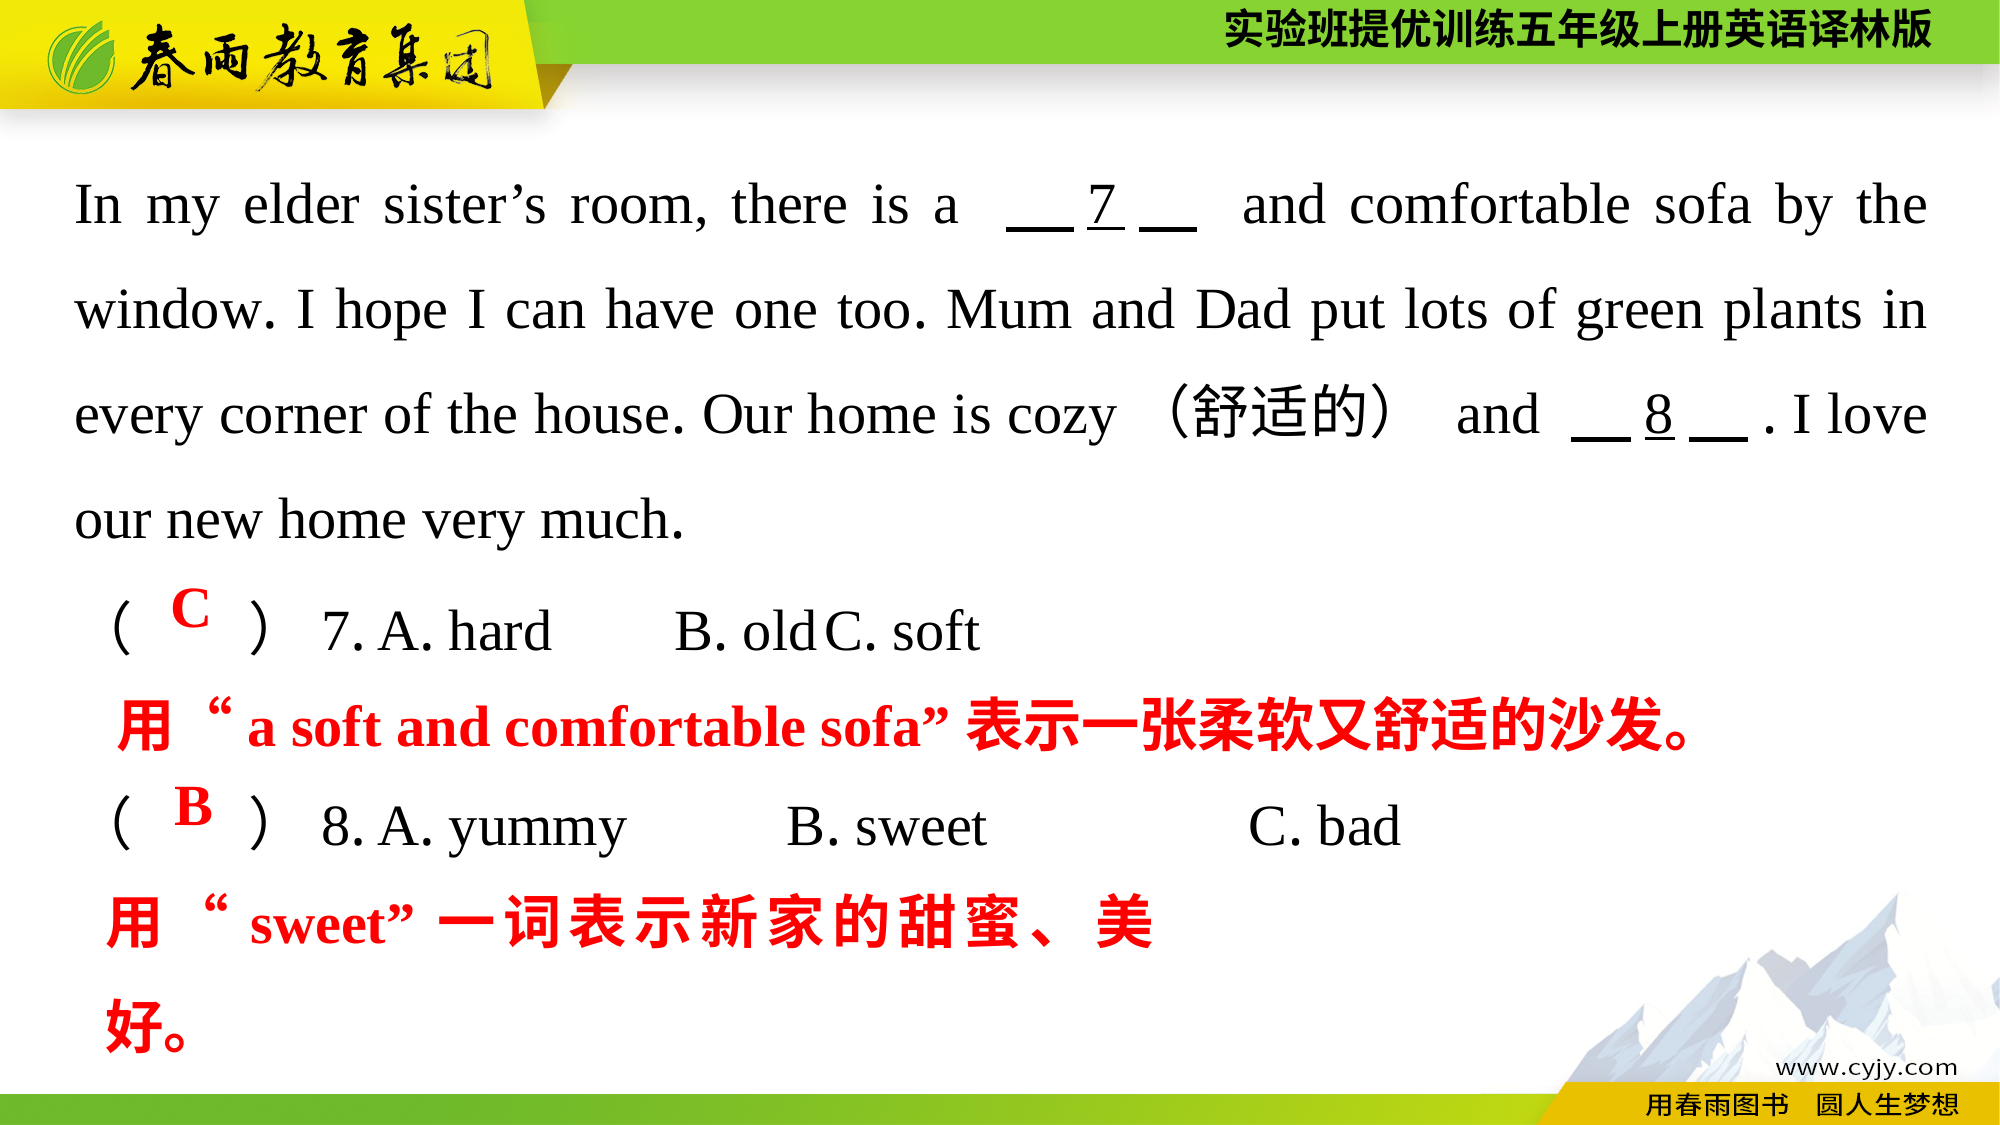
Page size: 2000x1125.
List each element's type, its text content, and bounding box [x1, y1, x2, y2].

text_box B [159, 759, 228, 845]
list In my elder sister’s room, there is a 7 and comfortable sofa by the window. I hope I can have one too. Mum and Dad put lots of green plants in every corner of the house. Our home is cozy（舒适的） and 8 . I love our new home very much. [59, 122, 1944, 549]
text_box C [156, 561, 228, 647]
text_box （ ）7. A. hard B. old C. soft （ ）8. A. yummy B. sweet C. bad [59, 549, 1944, 865]
text_box 用“sweet”一词表示新家的甜蜜、美好。 [90, 842, 1169, 1068]
text_box 用“a soft and comfortable sofa”表示一张柔软又舒适的沙发。 [102, 646, 1792, 766]
picture [0, 0, 2000, 1125]
